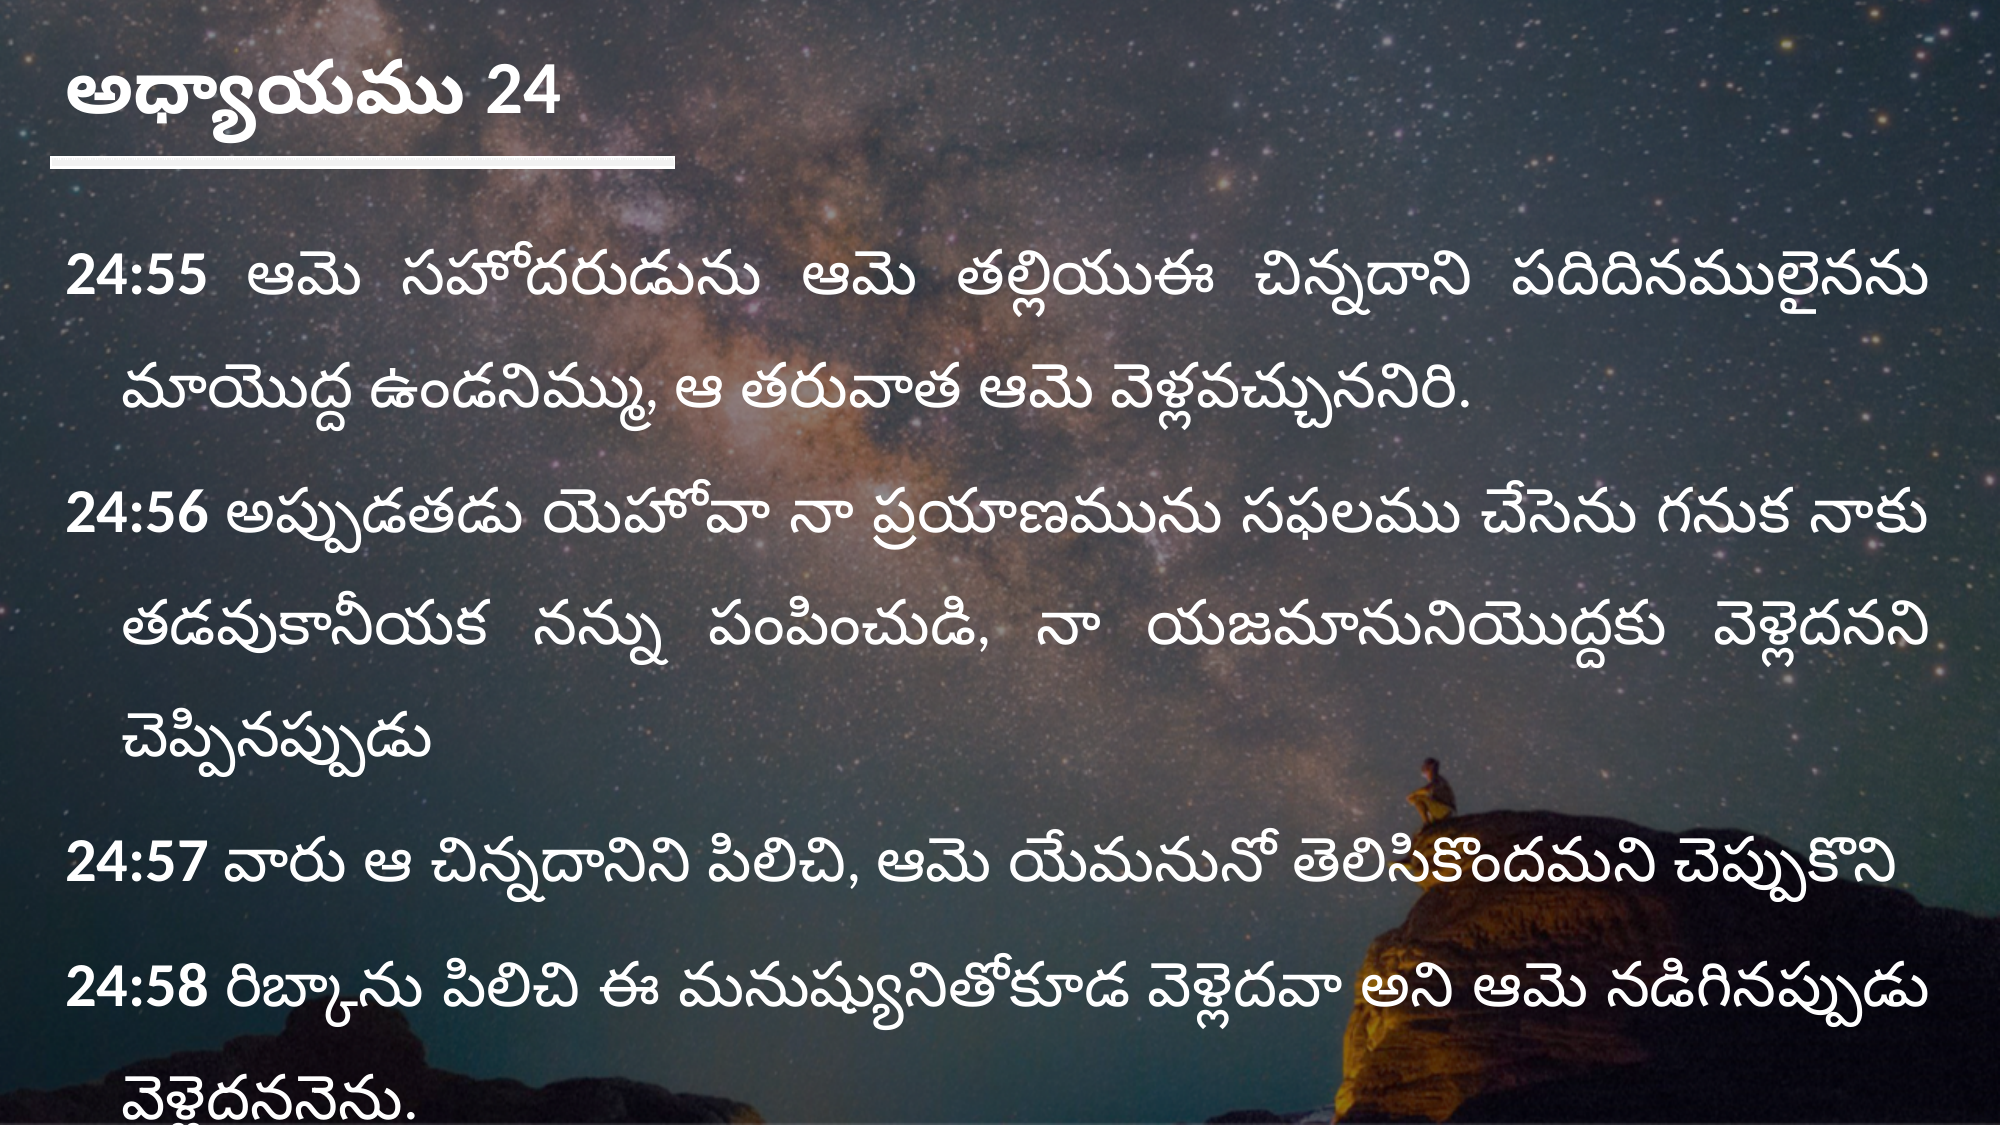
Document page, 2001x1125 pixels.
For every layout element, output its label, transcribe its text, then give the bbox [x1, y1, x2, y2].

picture [0, 0, 2000, 1125]
list 24:55 ఆమె సహోదరుడును ఆమె తల్లియుఈ చిన్నదాని పదిదినములైనను మాయొద్ద ఉండనిమ్ము, ఆ తరువాత ఆమె వెళ్లవచ్చుననిరి. 24:56 అప్పుడతడు యెహోవా నా ప్రయాణమును సఫలము చేసెను గనుక నాకు తడవుకానీయక నన్ను పంపించుడి, నా యజమానునియొద్దకు వెళ్లెదనని చెప్పినప్పుడు 24:57 వారు ఆ చిన్నదానిని పిలిచి, ఆమె యేమనునో తెలిసికొందమని చెప్పుకొని 24:58 రిబ్కాను పిలిచి ఈ మనుష్యునితోకూడ వెళ్లెదవా అని ఆమె నడిగినప్పుడు వెళ్లెదననెను. [50, 187, 1946, 1063]
title అధ్యాయము 24 [50, 0, 1925, 167]
